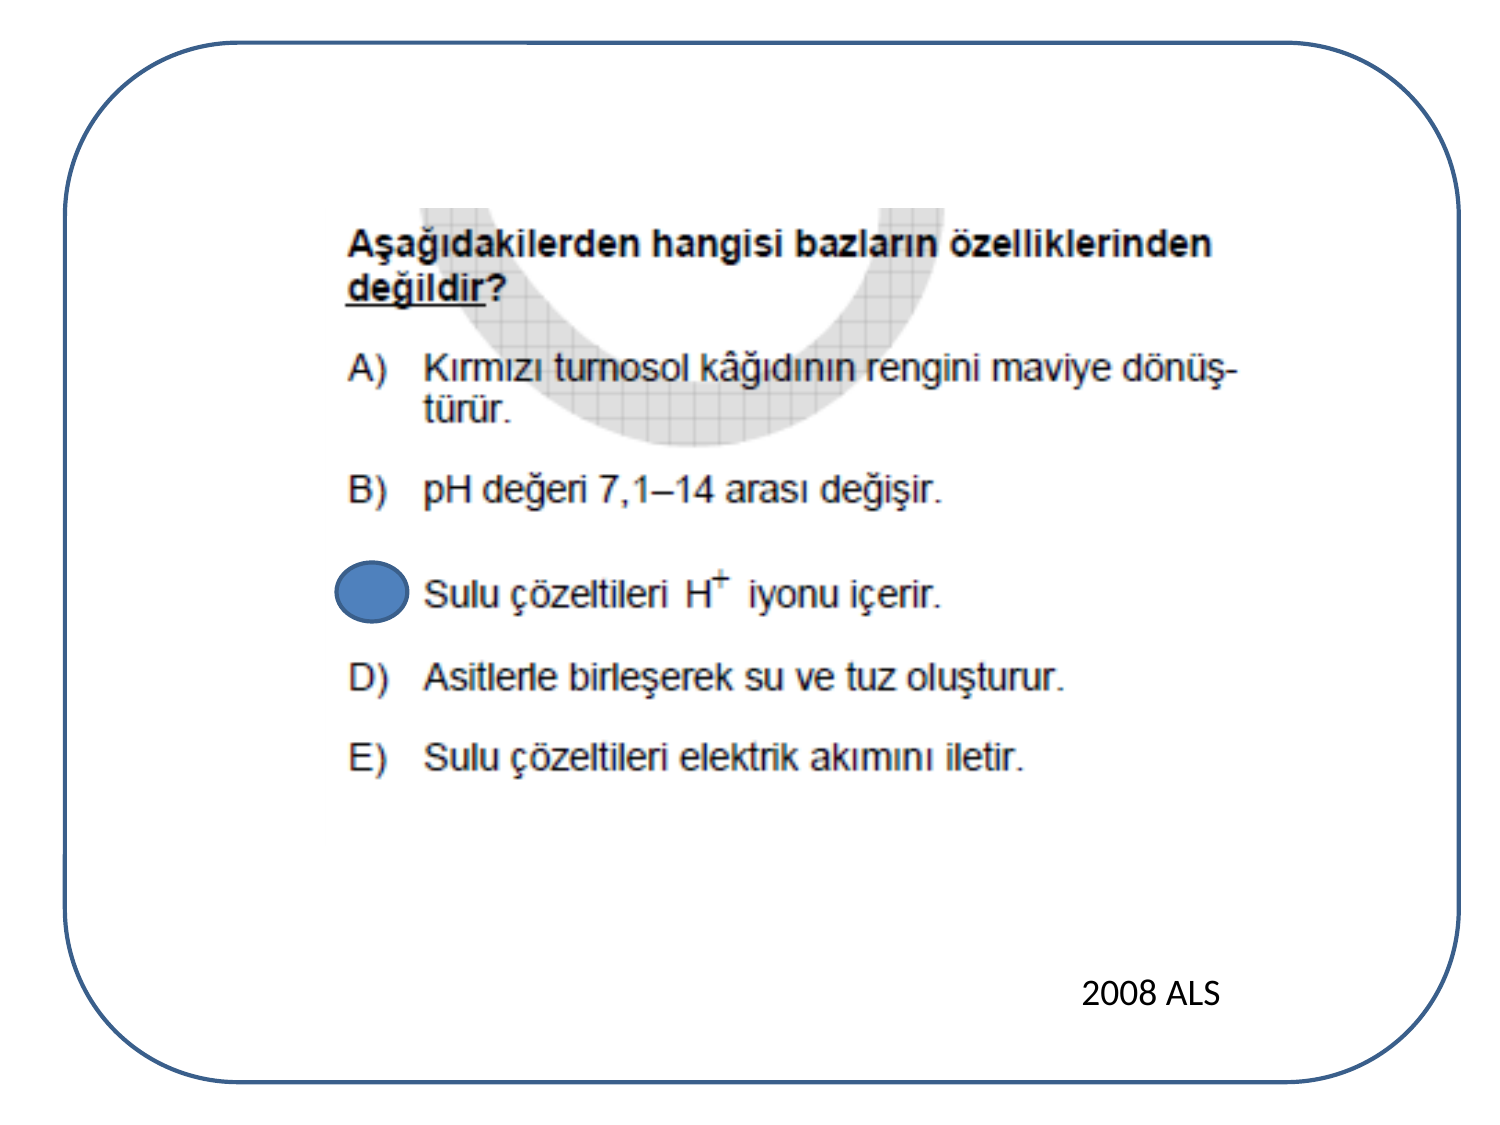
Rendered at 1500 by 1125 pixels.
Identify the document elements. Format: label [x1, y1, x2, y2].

text_box [62, 40, 1461, 1085]
picture [324, 207, 1260, 847]
